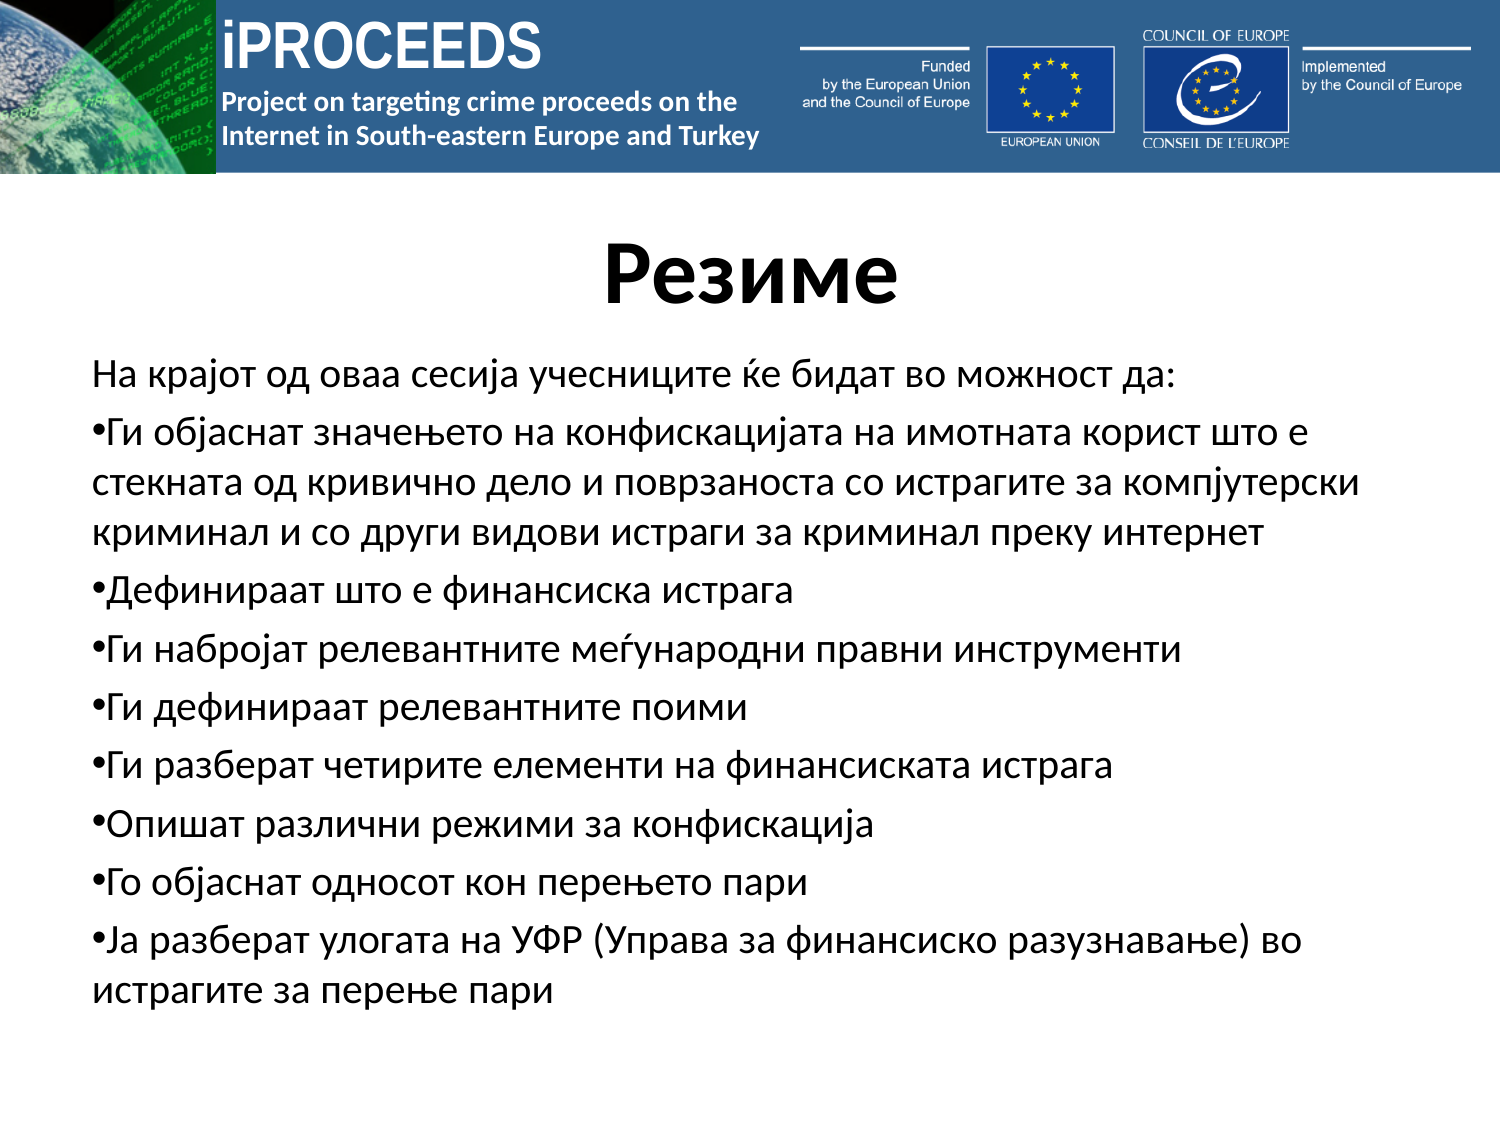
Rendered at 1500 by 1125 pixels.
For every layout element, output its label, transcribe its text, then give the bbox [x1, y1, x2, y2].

picture [0, 0, 216, 174]
title Резиме [76, 172, 1427, 338]
picture [800, 30, 1471, 148]
list На крајот од оваа сесија учесниците ќе бидат во можност да: Ги објаснат значењето на конфискацијата на имотната корист што е стекната од кривично дело и поврзаноста со истрагите за компјутерски криминал и со други видови истраги за криминал преку интернет Дефинираат што е финансиска истрага Ги набројат релевантните меѓународни правни инструменти Ги дефинираат релевантните поими Ги разберат четирите елементи на финансиската истрага Опишат различни режими за конфискација Го објаснат односот кон перењето пари Ја разберат улогата на УФР (Управа за финансиско разузнавање) во истрагите за перење пари [76, 338, 1427, 1059]
